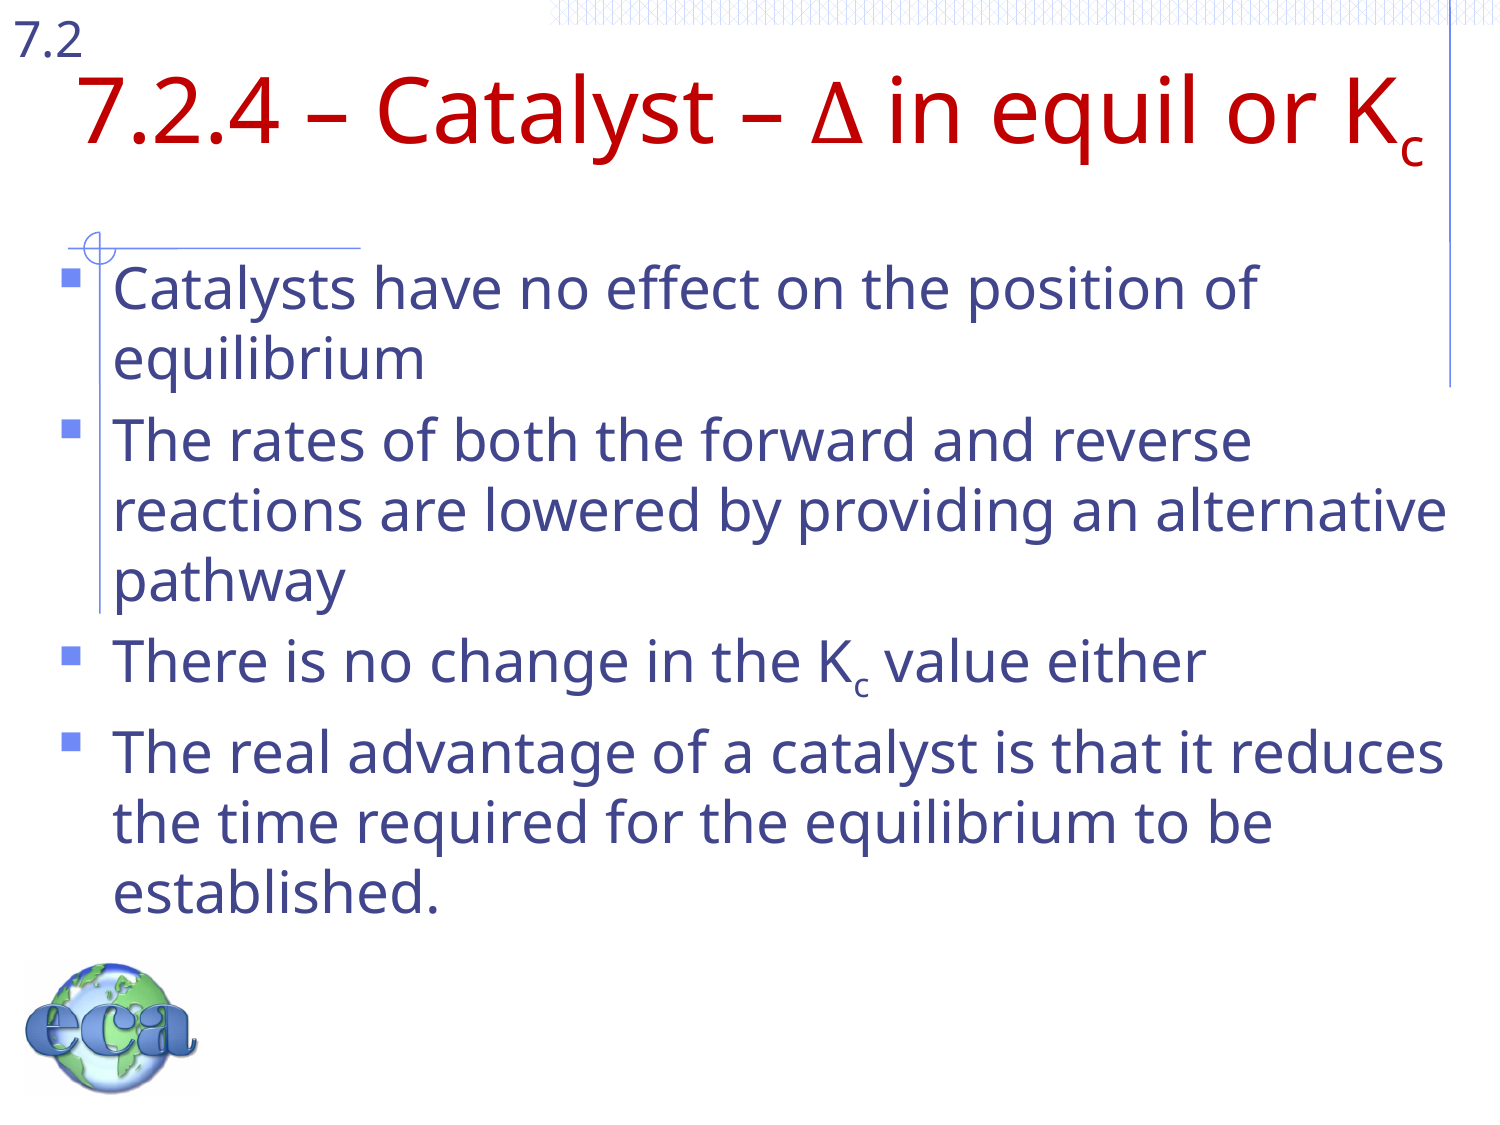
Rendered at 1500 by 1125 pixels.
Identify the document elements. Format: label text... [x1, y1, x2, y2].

picture [23, 960, 200, 1096]
title 7.2.4 – Catalyst – ∆ in equil or Kc [17, 49, 1483, 185]
list Catalysts have no effect on the position of equilibrium The rates of both the forward and reverse reactions are lowered by providing an alternative pathway There is no change in the Kc value either The real advantage of a catalyst is that it reduces the time required for the equilibrium to be established. [41, 243, 1471, 965]
